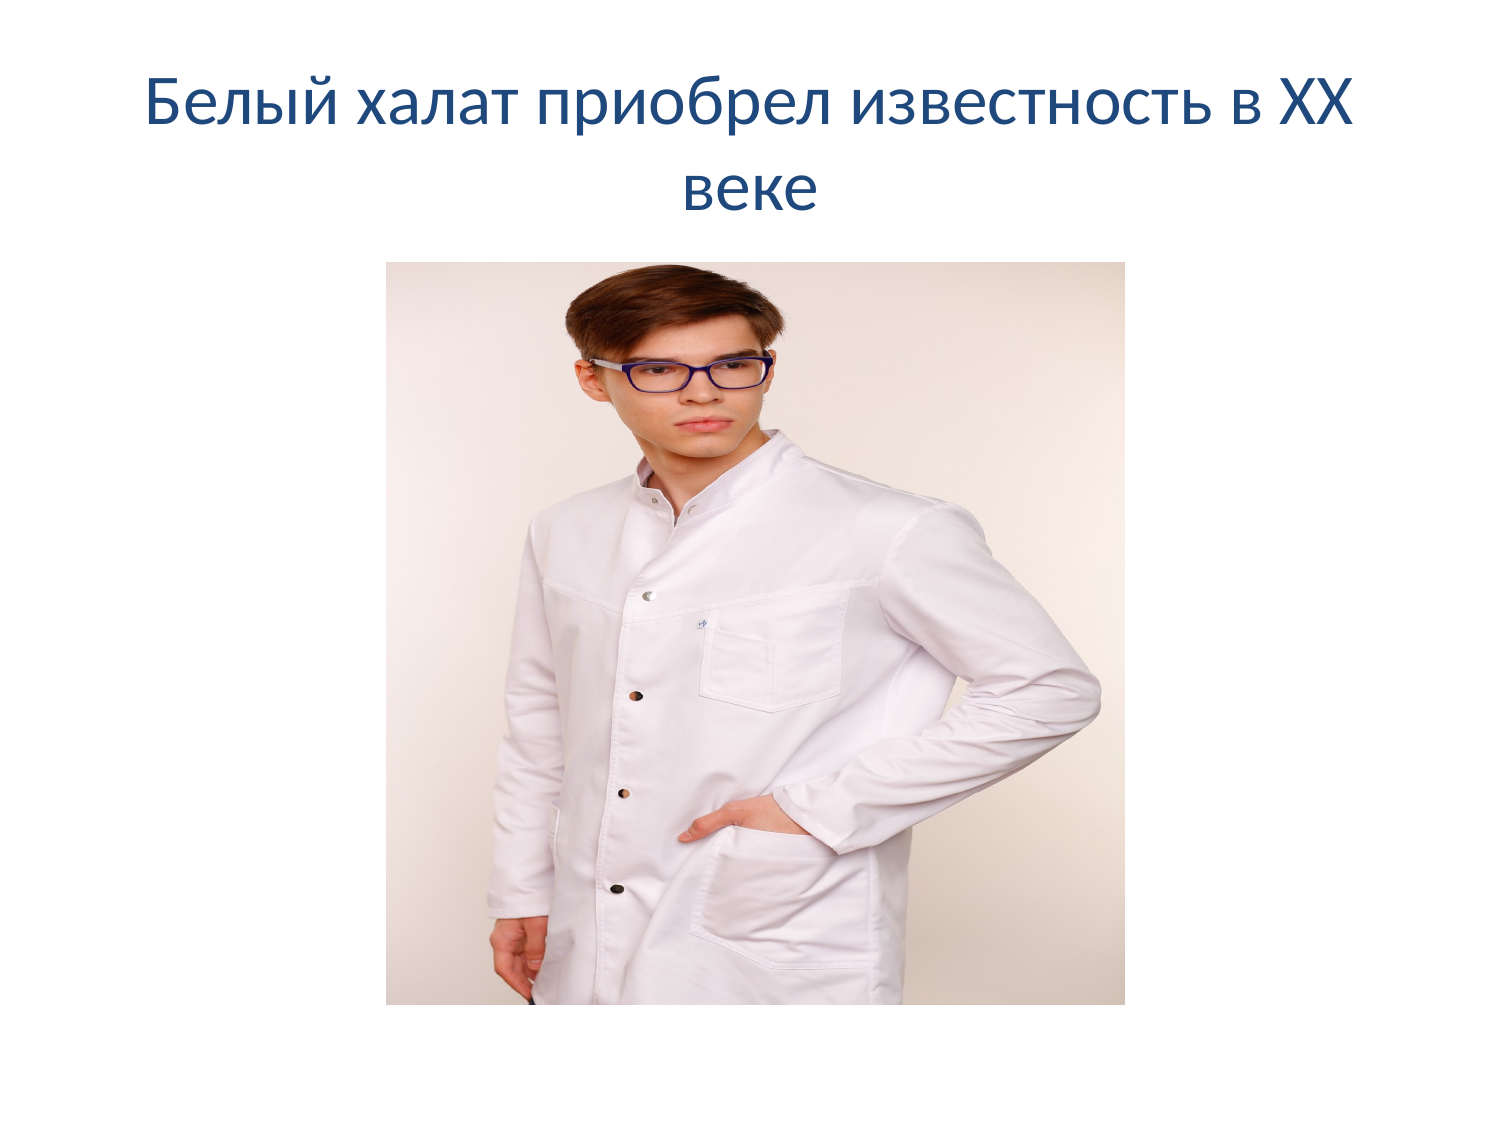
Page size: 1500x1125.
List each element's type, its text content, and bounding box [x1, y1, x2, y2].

title Белый халат приобрел известность в ХХ веке [75, 45, 1425, 233]
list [386, 262, 1126, 1006]
